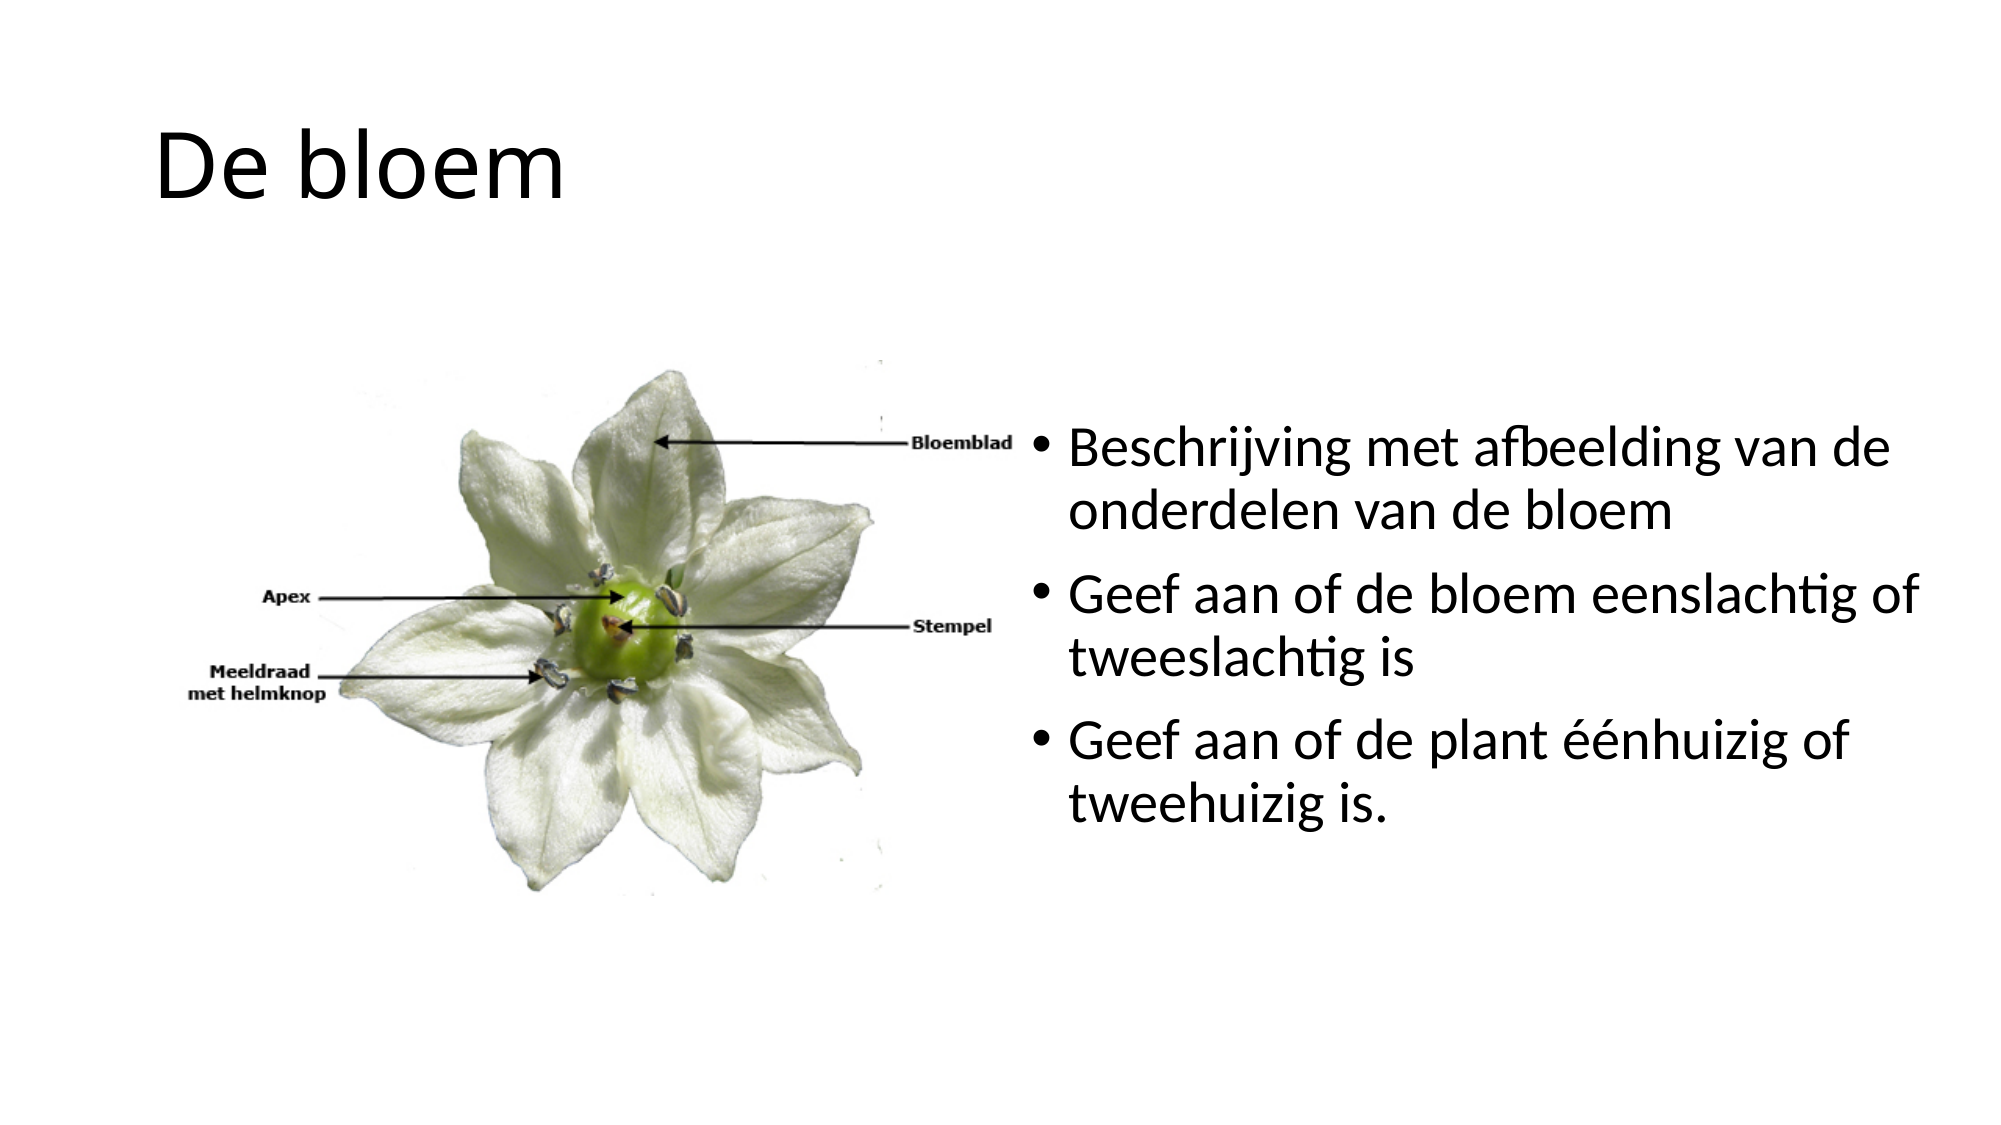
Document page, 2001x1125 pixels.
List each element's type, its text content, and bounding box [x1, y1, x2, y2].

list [178, 360, 1017, 896]
title De bloem [137, 59, 1863, 278]
text_box Beschrijving met afbeelding van de onderdelen van de bloem Geef aan of de bloem eenslachtig of tweeslachtig is Geef aan of de plant éénhuizig of tweehuizig is. [1017, 408, 2000, 843]
